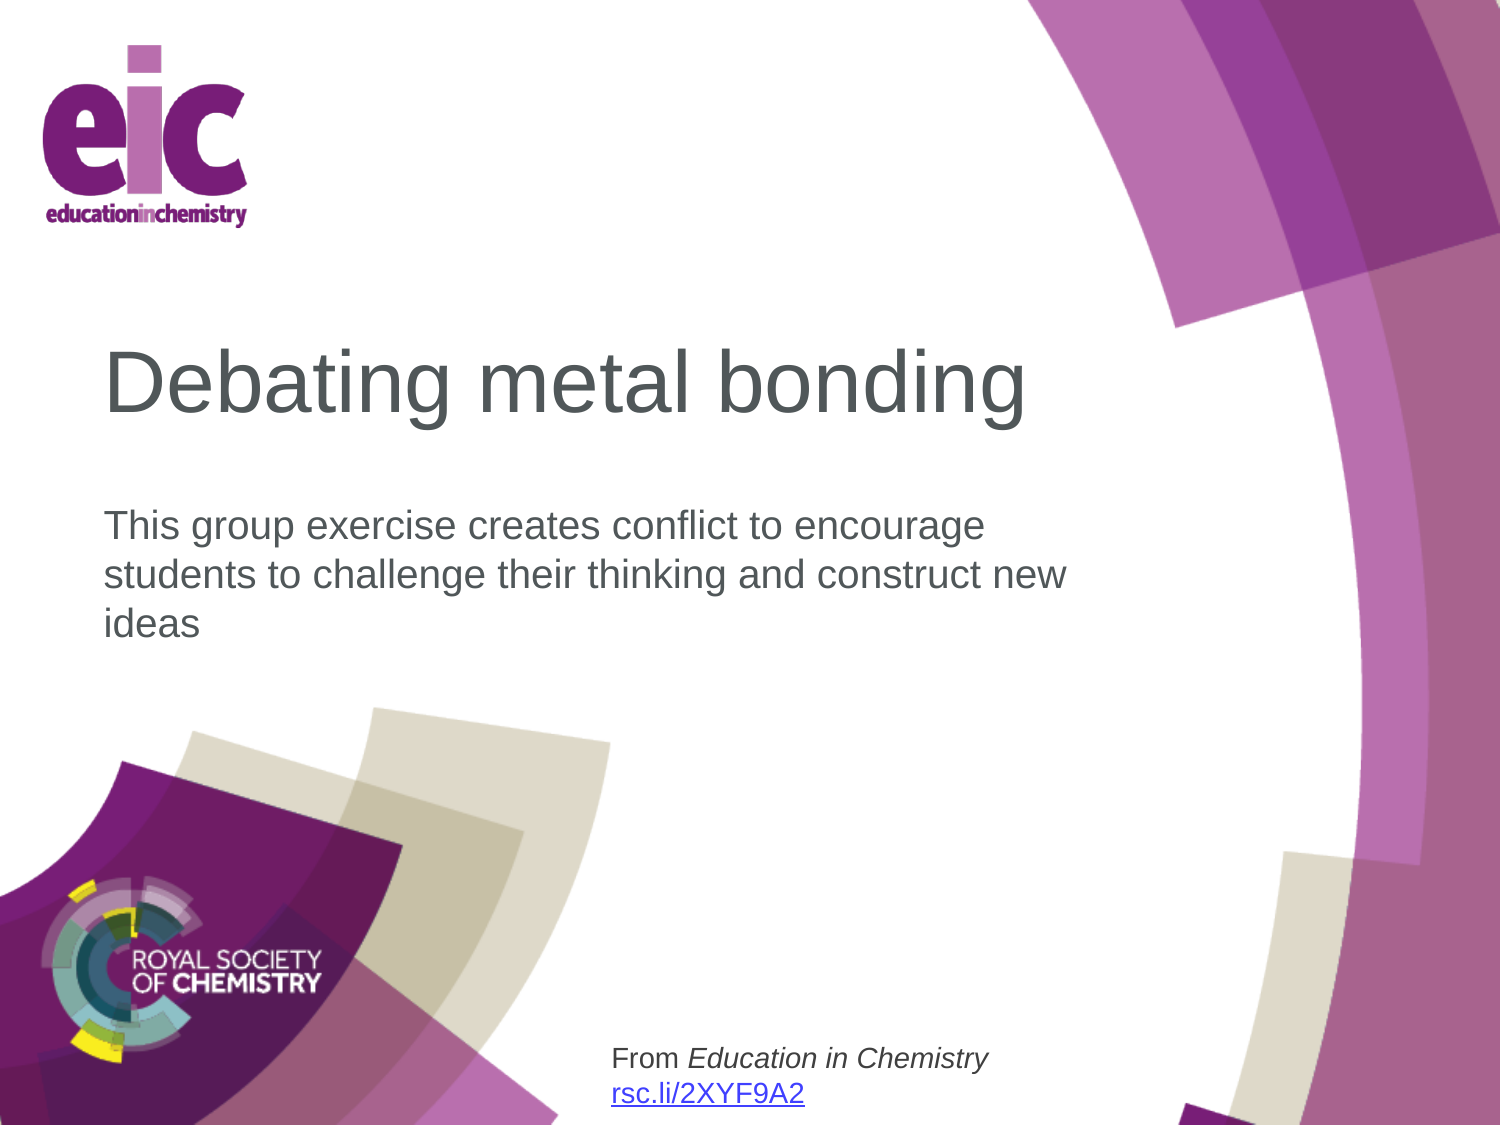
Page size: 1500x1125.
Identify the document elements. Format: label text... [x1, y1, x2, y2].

picture [0, 0, 1500, 1125]
subtitle This group exercise creates conflict to encourage students to challenge their thinking and construct new ideas [88, 491, 1139, 655]
text_box From Education in Chemistry rsc.li/2XYF9A2 [596, 1031, 1139, 1117]
title Debating metal bonding [88, 256, 1140, 498]
